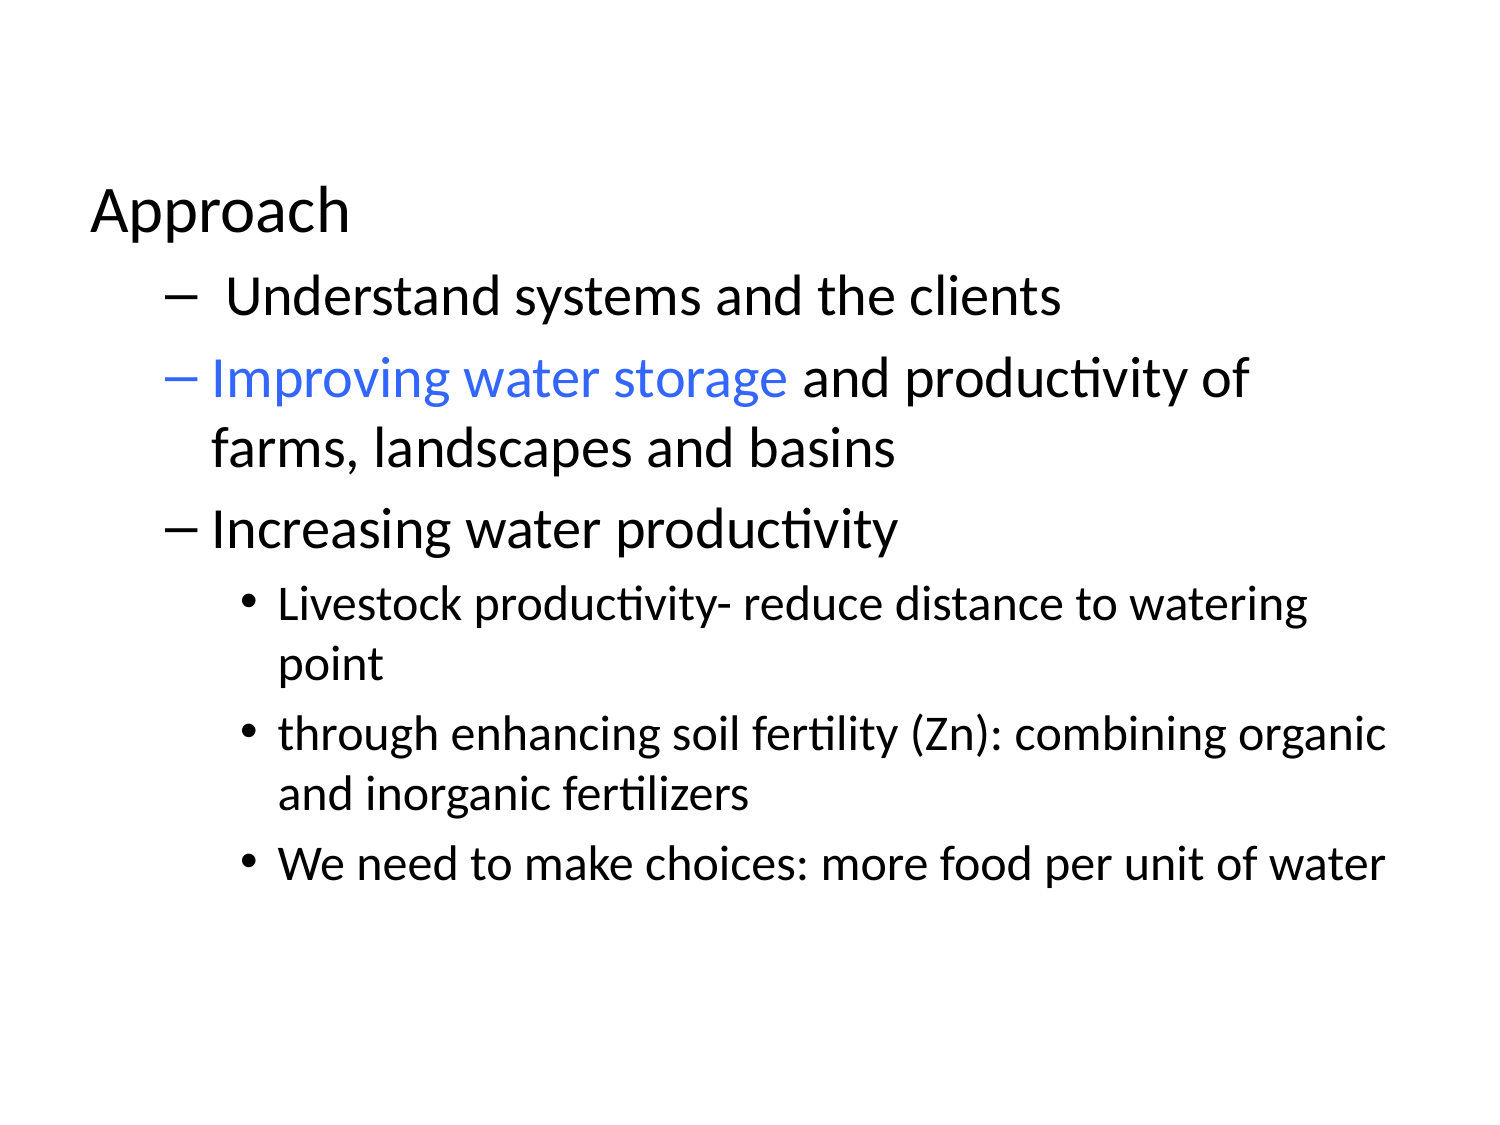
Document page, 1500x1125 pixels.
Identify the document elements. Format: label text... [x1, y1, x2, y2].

list Approach Understand systems and the clients Improving water storage and productivity of farms, landscapes and basins Increasing water productivity Livestock productivity- reduce distance to watering point through enhancing soil fertility (Zn): combining organic and inorganic fertilizers We need to make choices: more food per unit of water [75, 158, 1425, 901]
